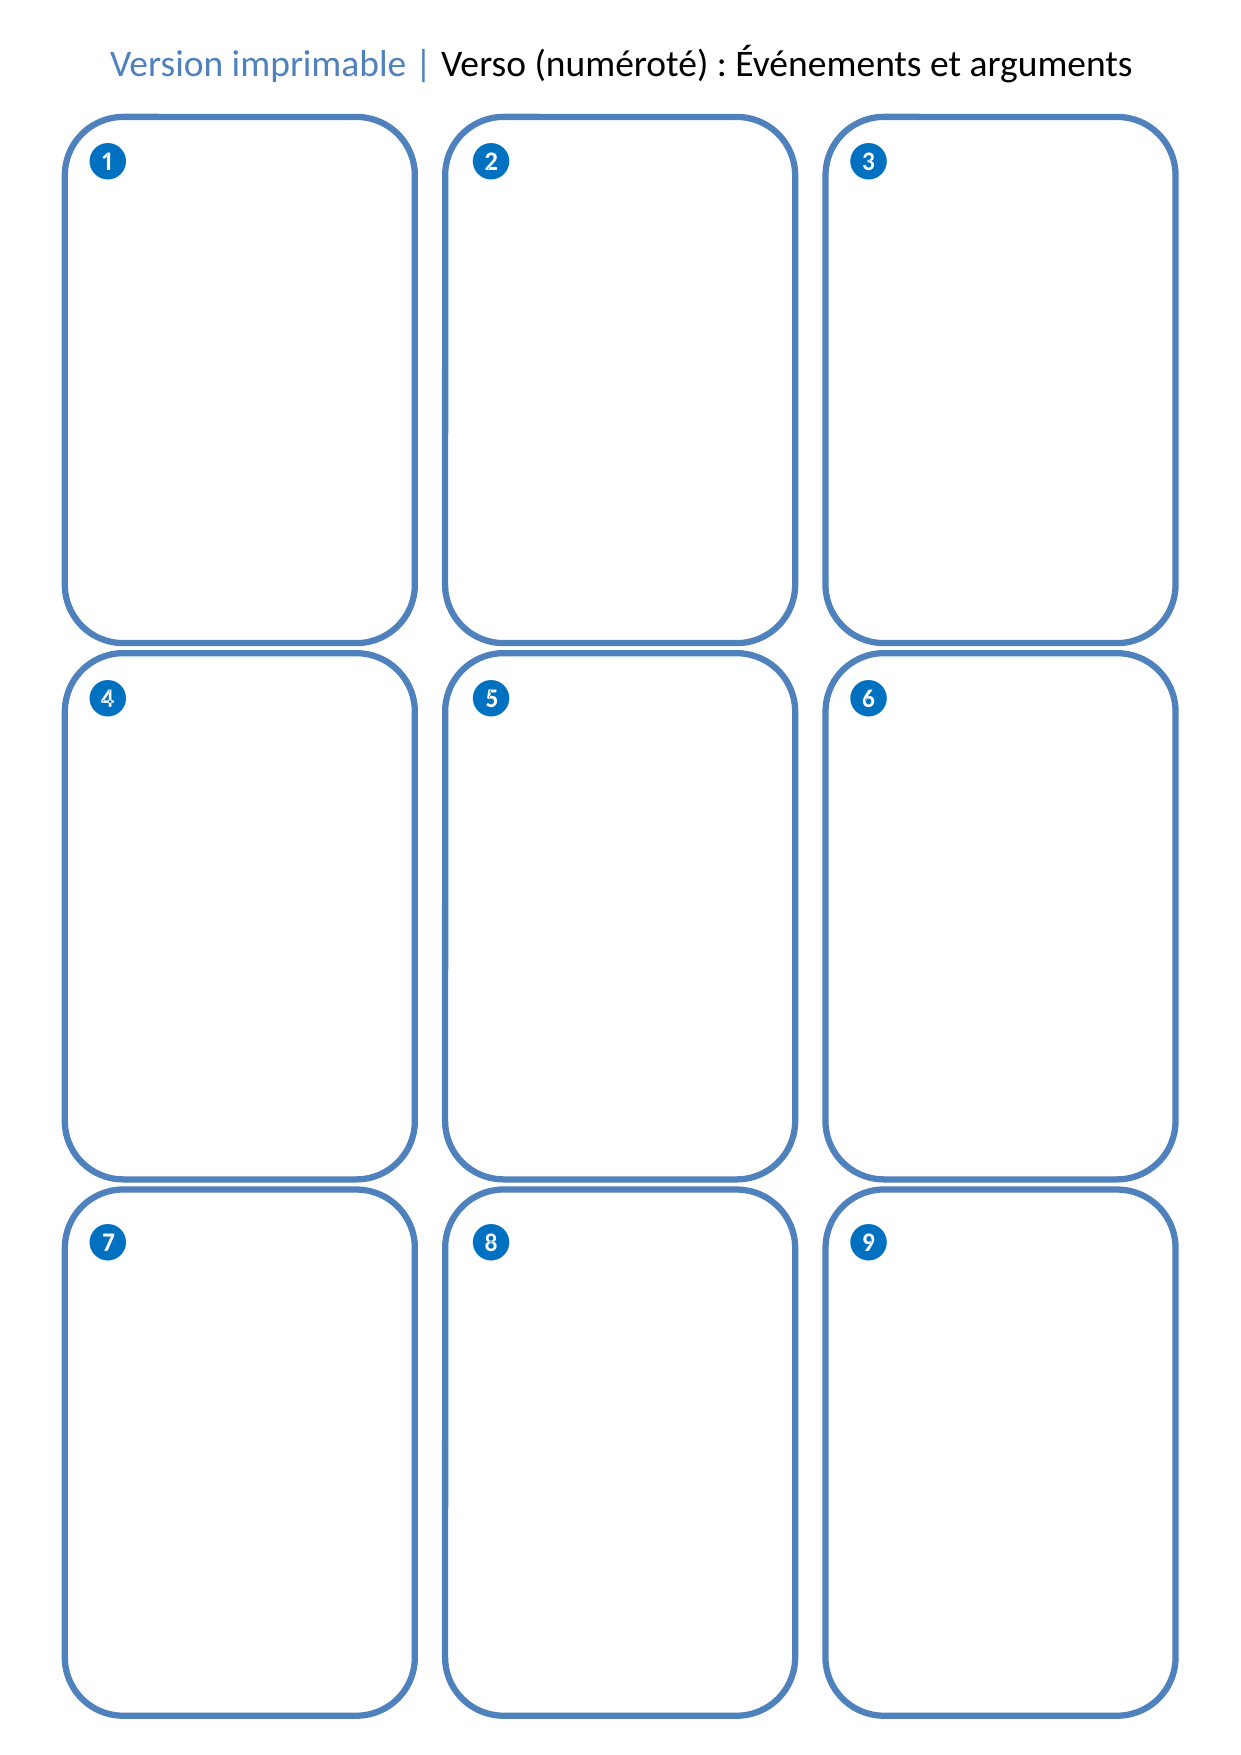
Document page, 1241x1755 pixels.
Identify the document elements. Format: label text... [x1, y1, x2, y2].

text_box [64, 116, 1176, 644]
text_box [64, 652, 1176, 1180]
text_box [64, 1189, 1176, 1716]
text_box Version imprimable | Verso (numéroté) : Événements et arguments [67, 31, 1176, 92]
